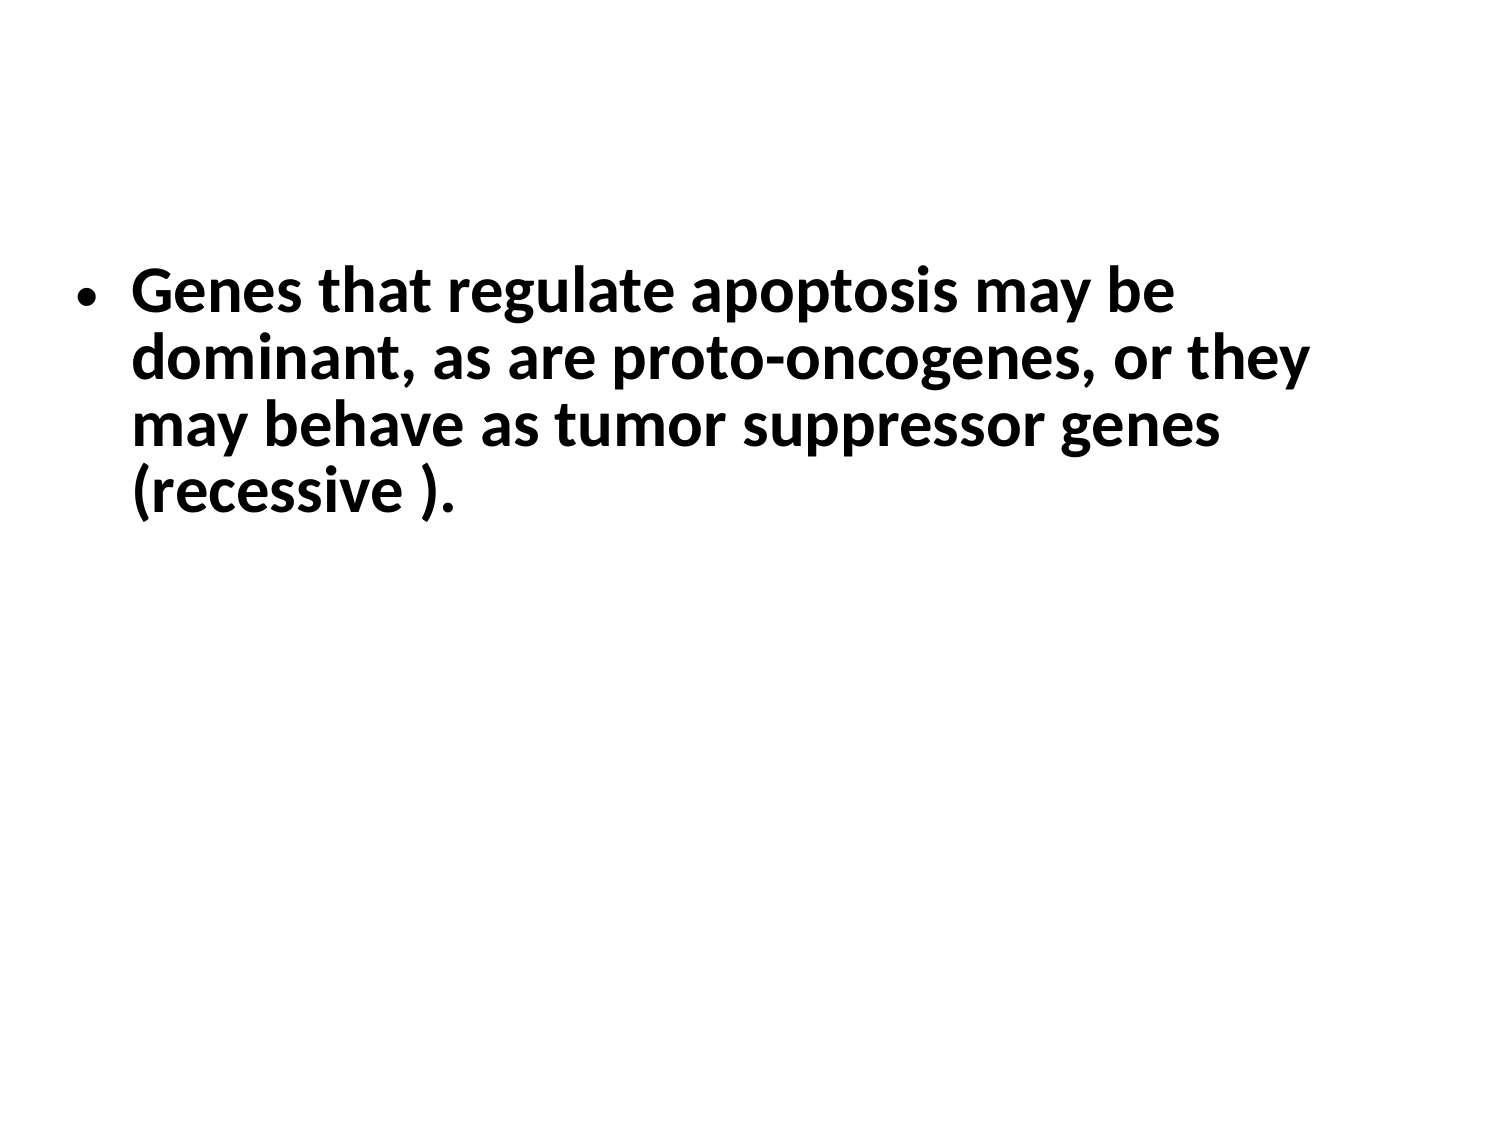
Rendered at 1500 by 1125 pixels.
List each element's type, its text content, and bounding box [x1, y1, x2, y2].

list Genes that regulate apoptosis may be dominant, as are proto-oncogenes, or they may behave as tumor suppressor genes (recessive ). [75, 262, 1425, 1005]
